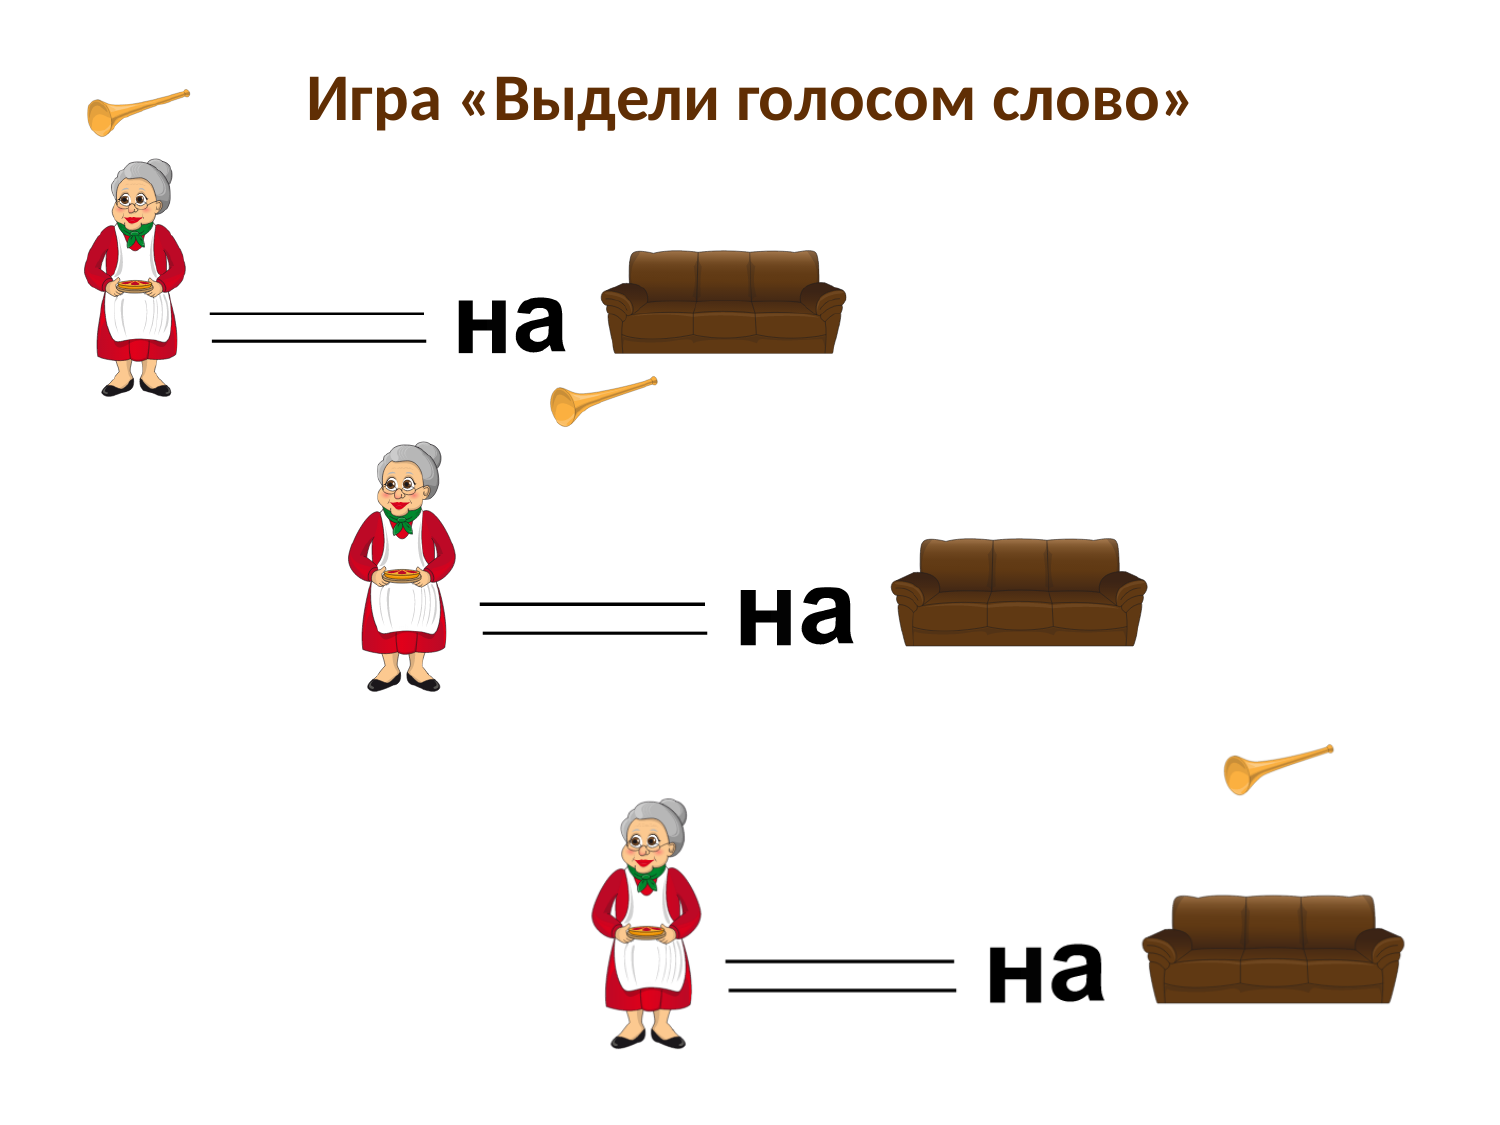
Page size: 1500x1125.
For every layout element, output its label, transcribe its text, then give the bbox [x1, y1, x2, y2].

title Игра «Выдели голосом слово» [76, 0, 1427, 188]
picture [76, 77, 1424, 1089]
